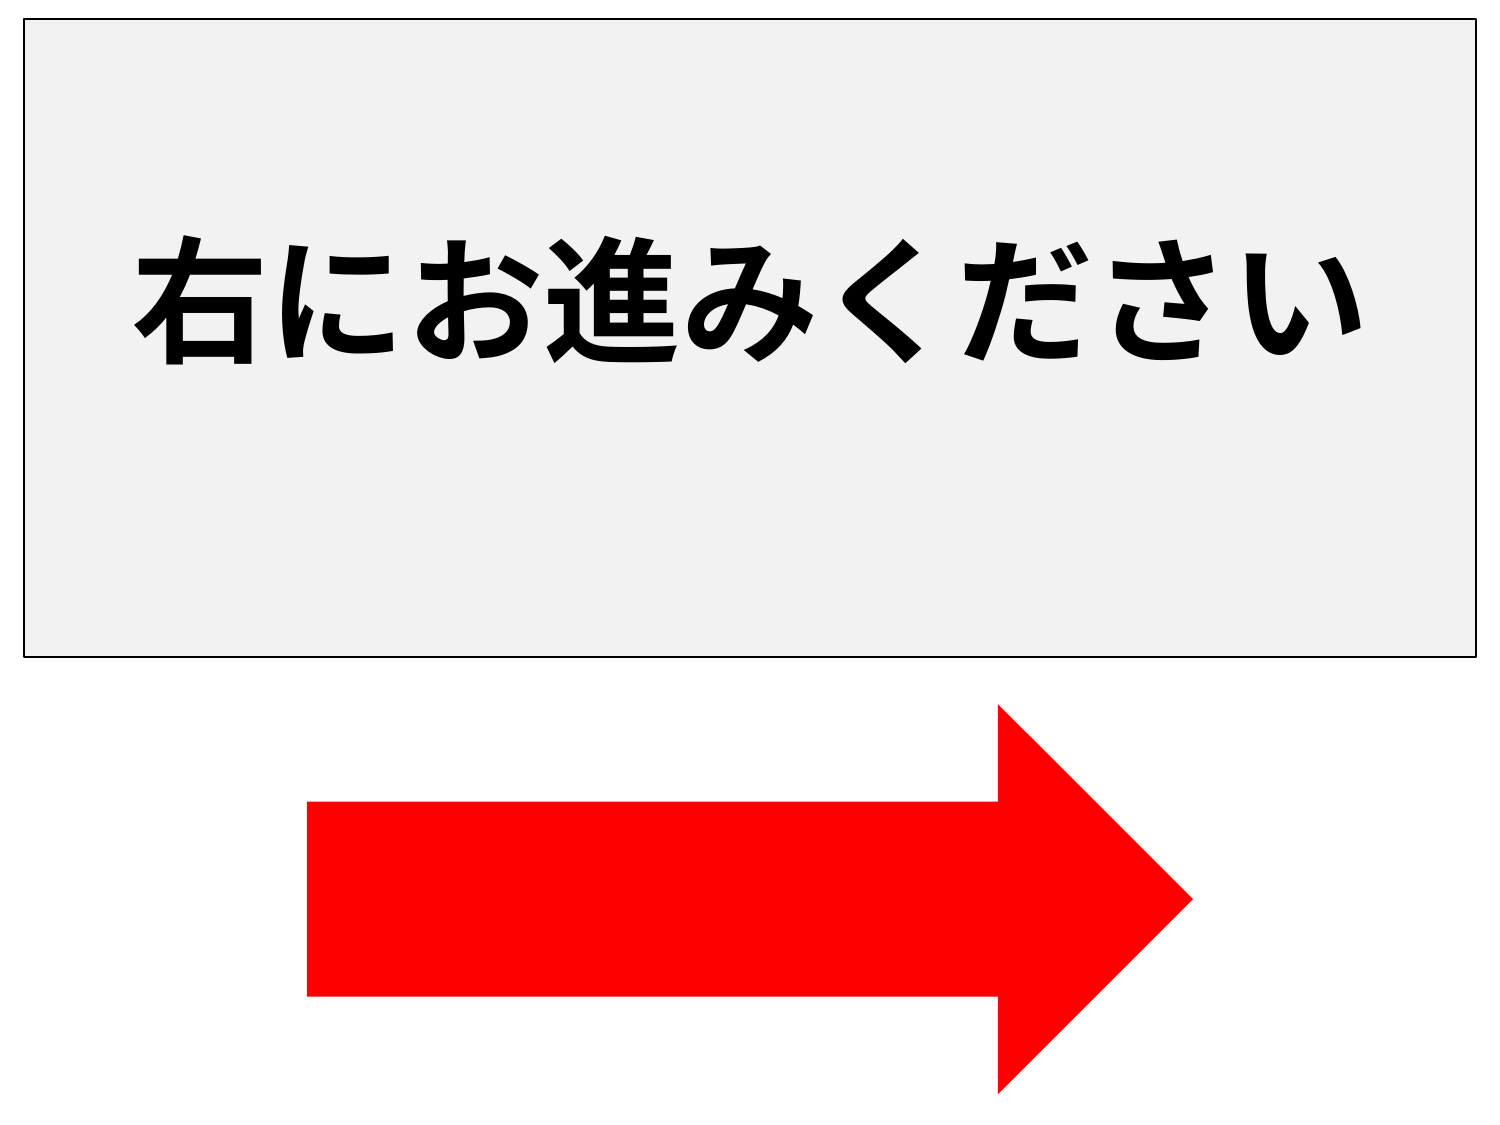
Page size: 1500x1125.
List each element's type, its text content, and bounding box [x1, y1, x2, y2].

text_box 右にお進みください [21, 17, 1479, 659]
text_box [304, 702, 1196, 1096]
